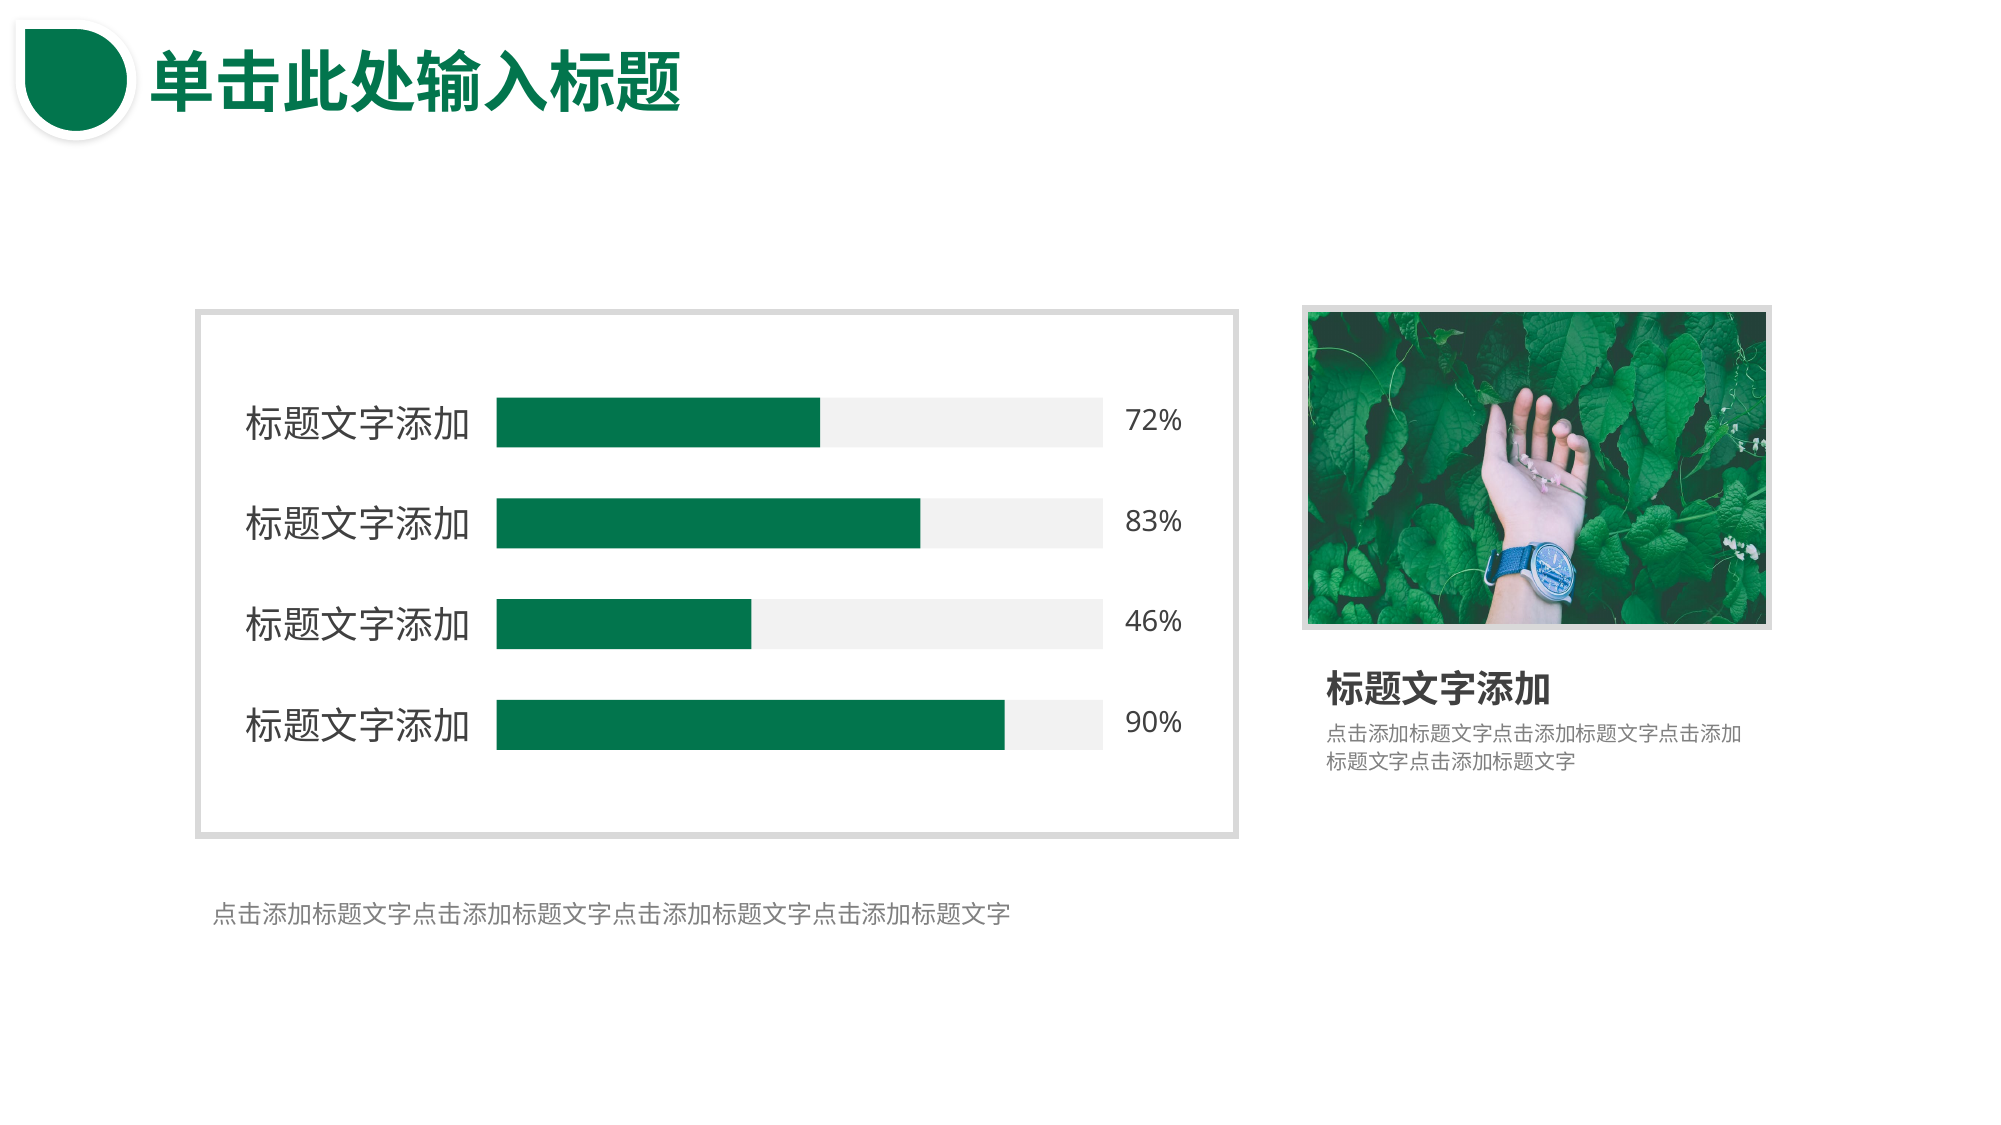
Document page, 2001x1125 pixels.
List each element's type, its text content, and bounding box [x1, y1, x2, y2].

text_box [20, 24, 701, 136]
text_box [1304, 308, 1769, 780]
text_box 点击添加标题文字点击添加标题文字点击添加标题文字点击添加标题文字 [197, 886, 1798, 936]
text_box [197, 311, 1239, 836]
